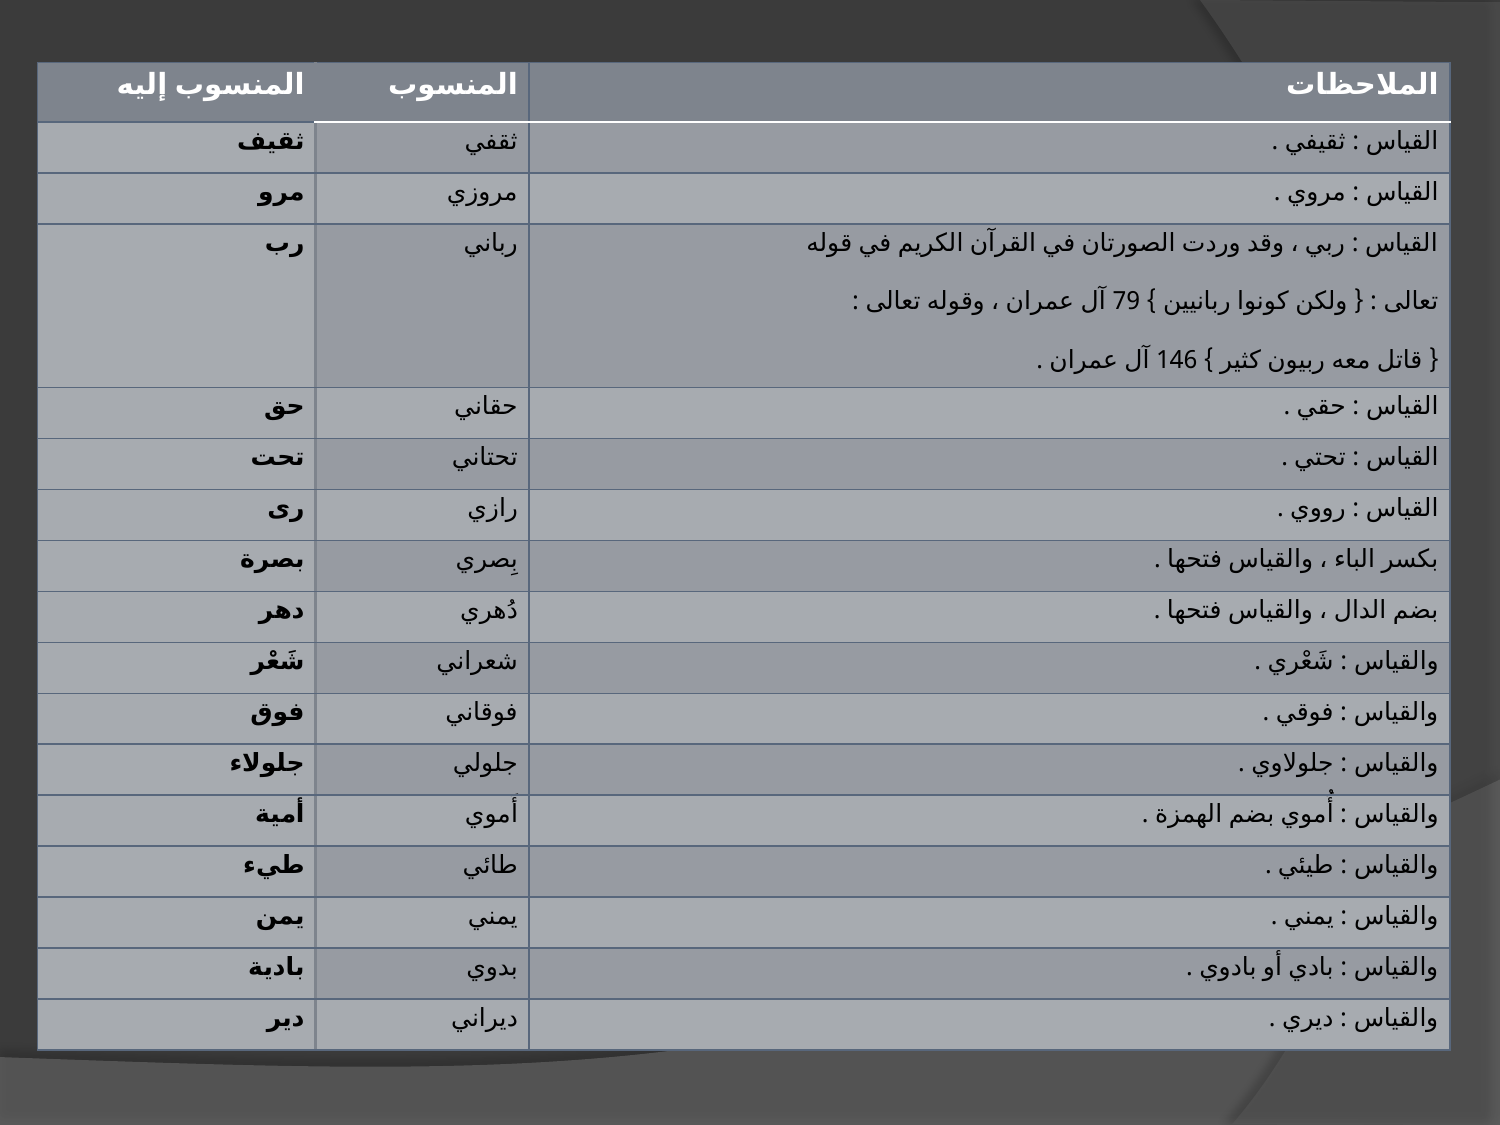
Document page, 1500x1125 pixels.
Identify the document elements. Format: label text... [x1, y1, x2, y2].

table_cell والقياس : جلولاوي . [530, 745, 1449, 794]
table_cell والقياس : طيئي . [530, 847, 1449, 896]
table_cell رى [38, 490, 314, 540]
table_cell ثقيف [38, 123, 314, 172]
table_cell بدوي [317, 949, 528, 998]
table_cell شعراني [317, 643, 528, 693]
table_header الملاحظات [530, 63, 1449, 121]
table_cell طيء [38, 847, 314, 896]
table_cell دُهري [317, 592, 528, 642]
table_cell يمن [38, 898, 314, 947]
table_cell دير [38, 1000, 314, 1049]
table_cell دهر [38, 592, 314, 642]
table_cell جلولي [317, 745, 528, 794]
table_cell القياس : ربي ، وقد وردت الصورتان في القرآن الكريم في قوله تعالى : { ولكن كونوا ربانيين } 79 آل عمران ، وقوله تعالى : { قاتل معه ربيون كثير } 146 آل عمران . [530, 225, 1449, 387]
table_cell القياس : حقي . [530, 388, 1449, 438]
table_cell فوق [38, 694, 314, 743]
table_cell القياس : ثقيفي . [530, 123, 1449, 172]
table_cell ديراني [317, 1000, 528, 1049]
table_cell أَموي [317, 796, 528, 845]
table_cell يمني [317, 898, 528, 947]
table_cell والقياس : أُموي بضم الهمزة . [530, 796, 1449, 845]
table_header المنسوب [317, 63, 528, 121]
table_cell القياس : مروي . [530, 174, 1449, 223]
table_cell والقياس : ديري . [530, 1000, 1449, 1049]
table_cell جلولاء [38, 745, 314, 794]
table_cell أمية [38, 796, 314, 845]
table_cell مروزي [317, 174, 528, 223]
table_cell والقياس : شَعْري . [530, 643, 1449, 693]
table_cell حقاني [317, 388, 528, 438]
table_cell والقياس : بادي أو بادوي . [530, 949, 1449, 998]
table_cell رب [38, 225, 314, 387]
table_cell والقياس : يمني . [530, 898, 1449, 947]
table_cell بادية [38, 949, 314, 998]
table_cell تحتاني [317, 439, 528, 489]
table_cell فوقاني [317, 694, 528, 743]
table_cell حق [38, 388, 314, 438]
table_cell بِصري [317, 541, 528, 591]
table_cell ثقفي [317, 123, 528, 172]
table_cell والقياس : فوقي . [530, 694, 1449, 743]
table_header المنسوب إليه [38, 63, 314, 121]
table_cell بصرة [38, 541, 314, 591]
table_cell القياس : تحتي . [530, 439, 1449, 489]
table_cell بكسر الباء ، والقياس فتحها . [530, 541, 1449, 591]
table_cell بضم الدال ، والقياس فتحها . [530, 592, 1449, 642]
table_cell طائي [317, 847, 528, 896]
table_cell رازي [317, 490, 528, 540]
table_cell مرو [38, 174, 314, 223]
table_cell شَعْر [38, 643, 314, 693]
table_cell القياس : رووي . [530, 490, 1449, 540]
table_cell رباني [317, 225, 528, 387]
table_cell تحت [38, 439, 314, 489]
